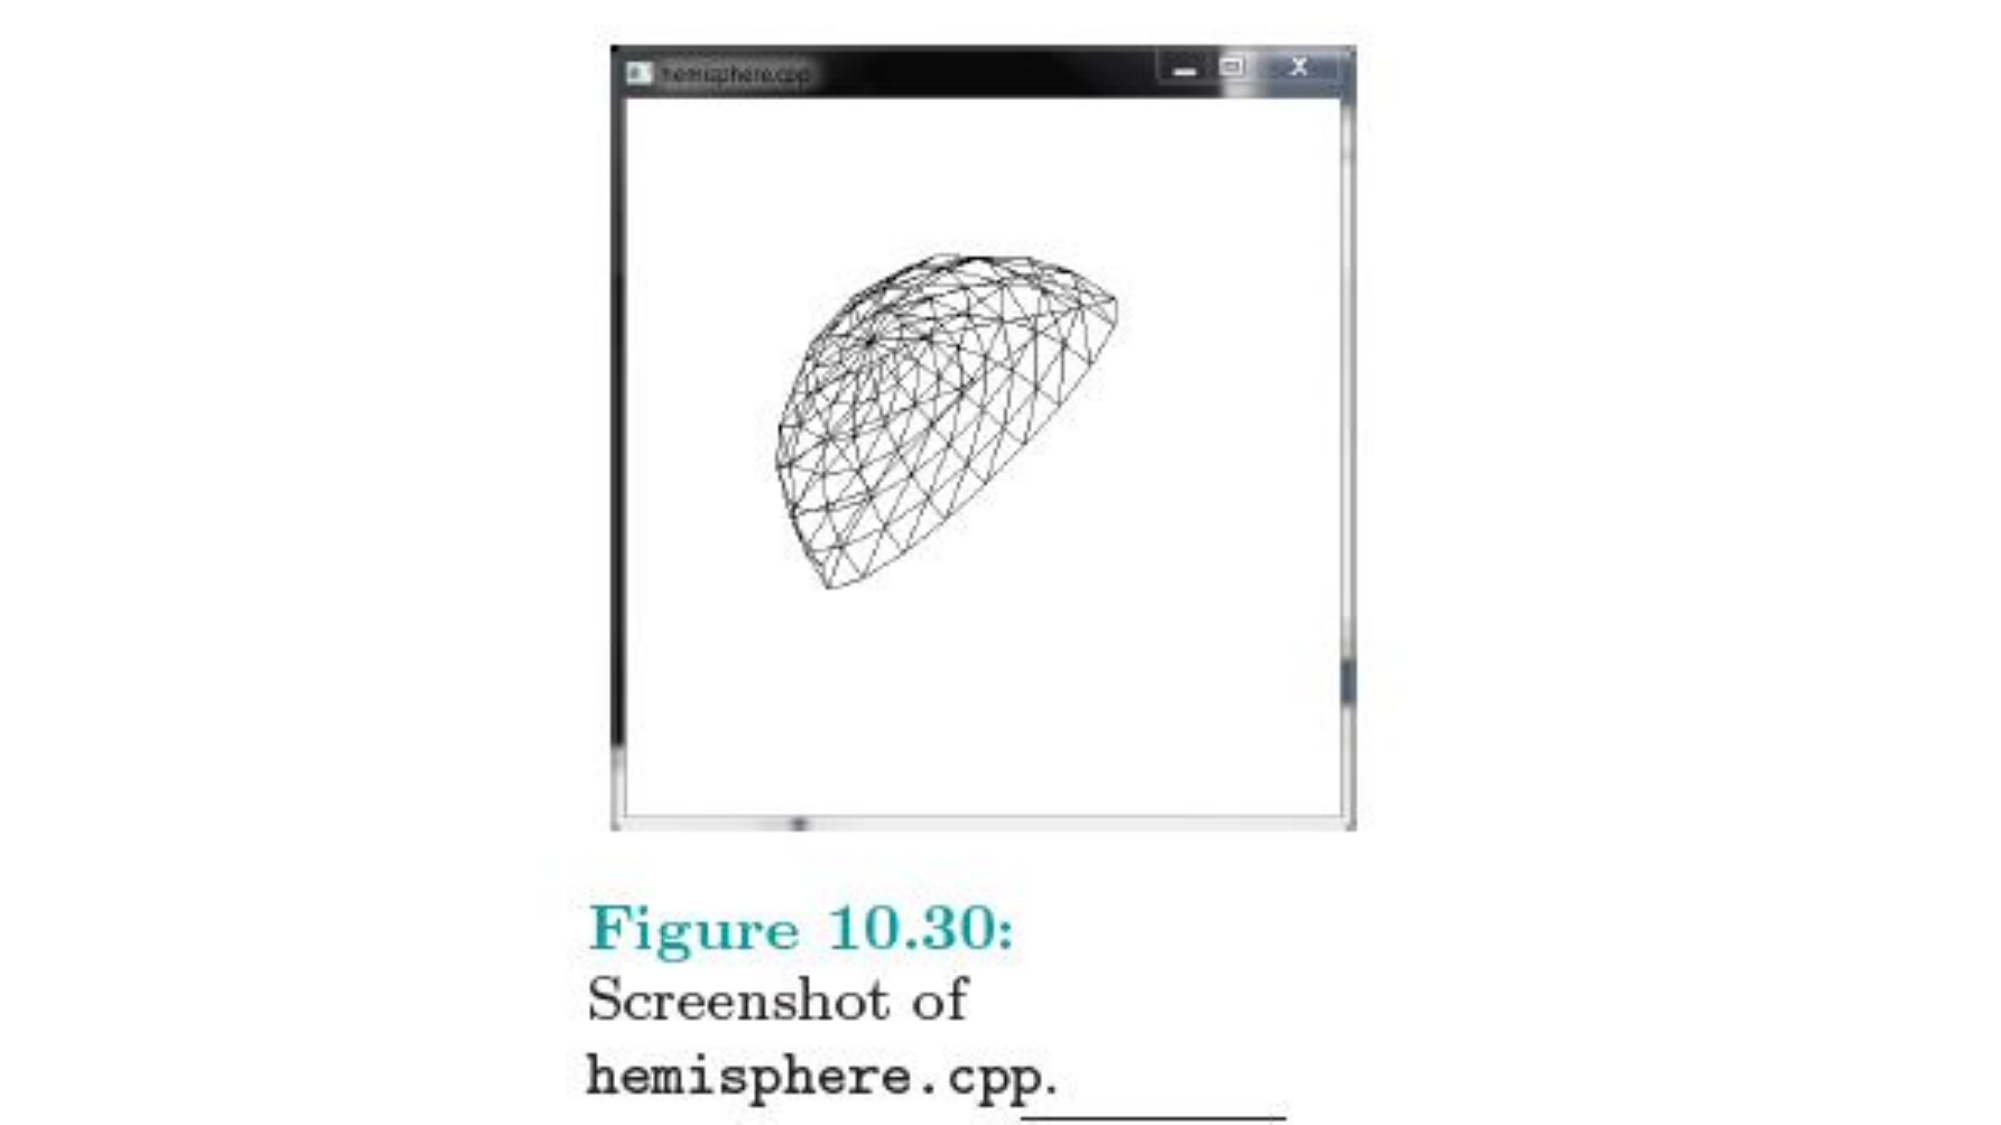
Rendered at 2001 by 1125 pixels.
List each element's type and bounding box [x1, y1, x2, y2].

picture [541, 0, 1459, 1125]
